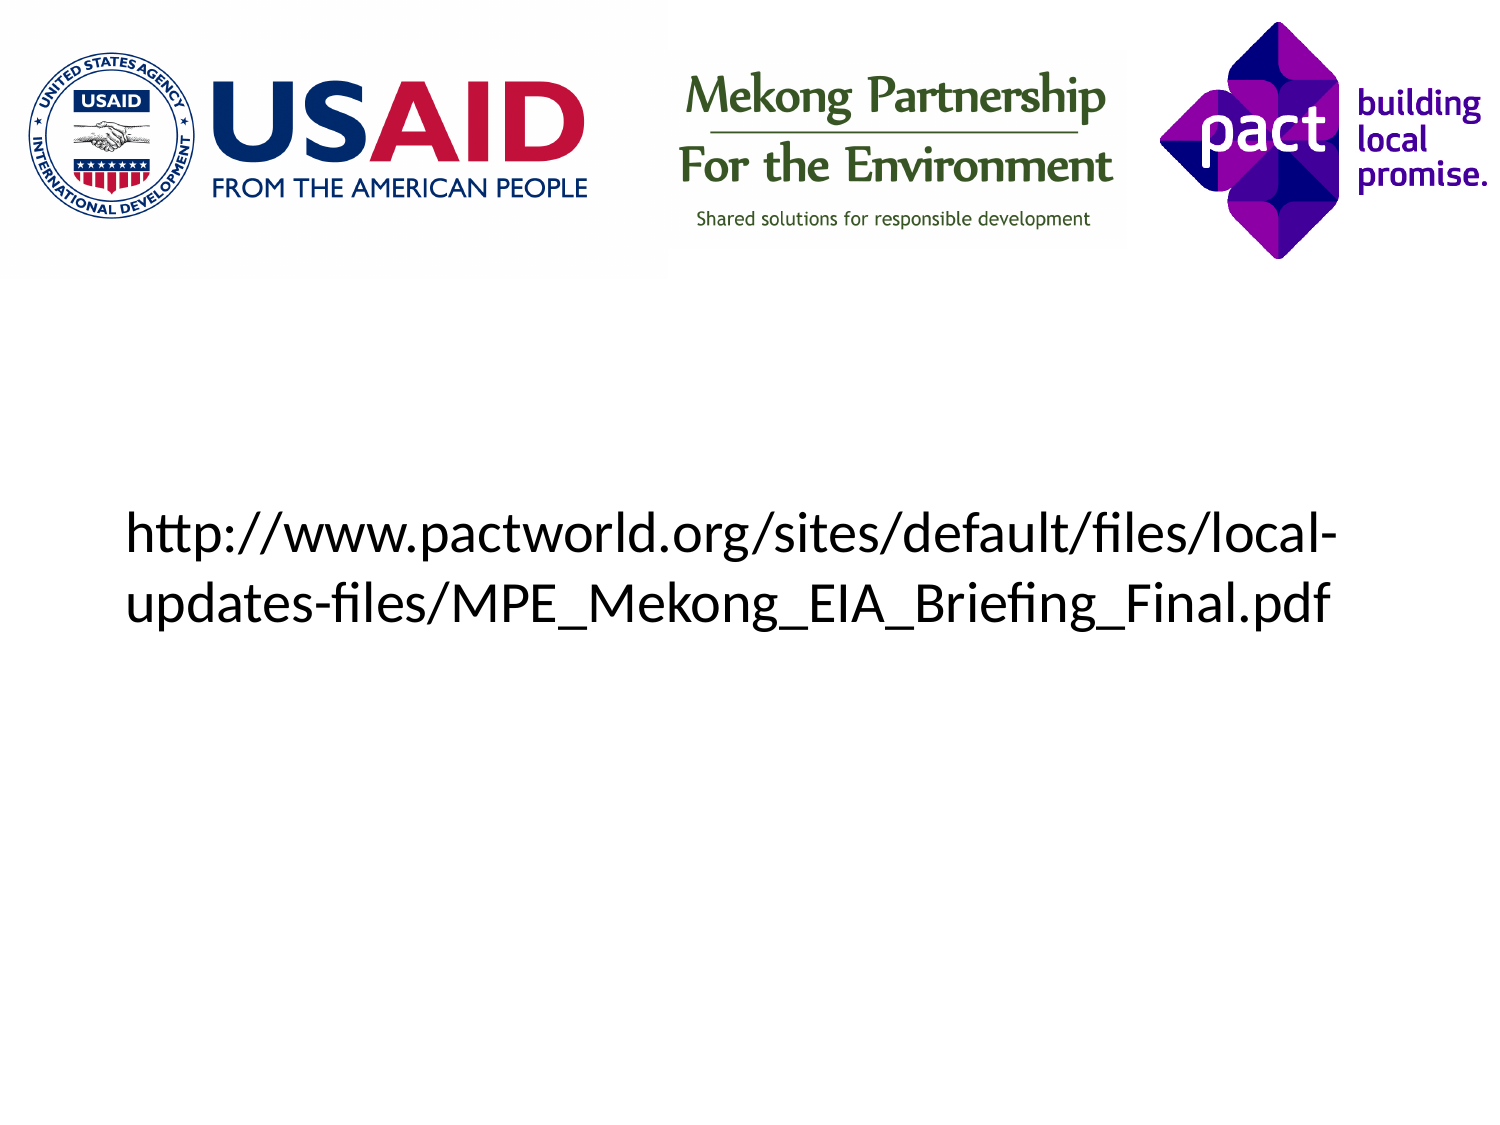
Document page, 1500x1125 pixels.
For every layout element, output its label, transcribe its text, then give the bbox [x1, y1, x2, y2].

text_box http://www.pactworld.org/sites/default/files/local-updates-files/MPE_Mekong_EIA_Briefing_Final.pdf [110, 486, 1425, 642]
picture [1160, 22, 1487, 259]
picture [0, 0, 1127, 280]
